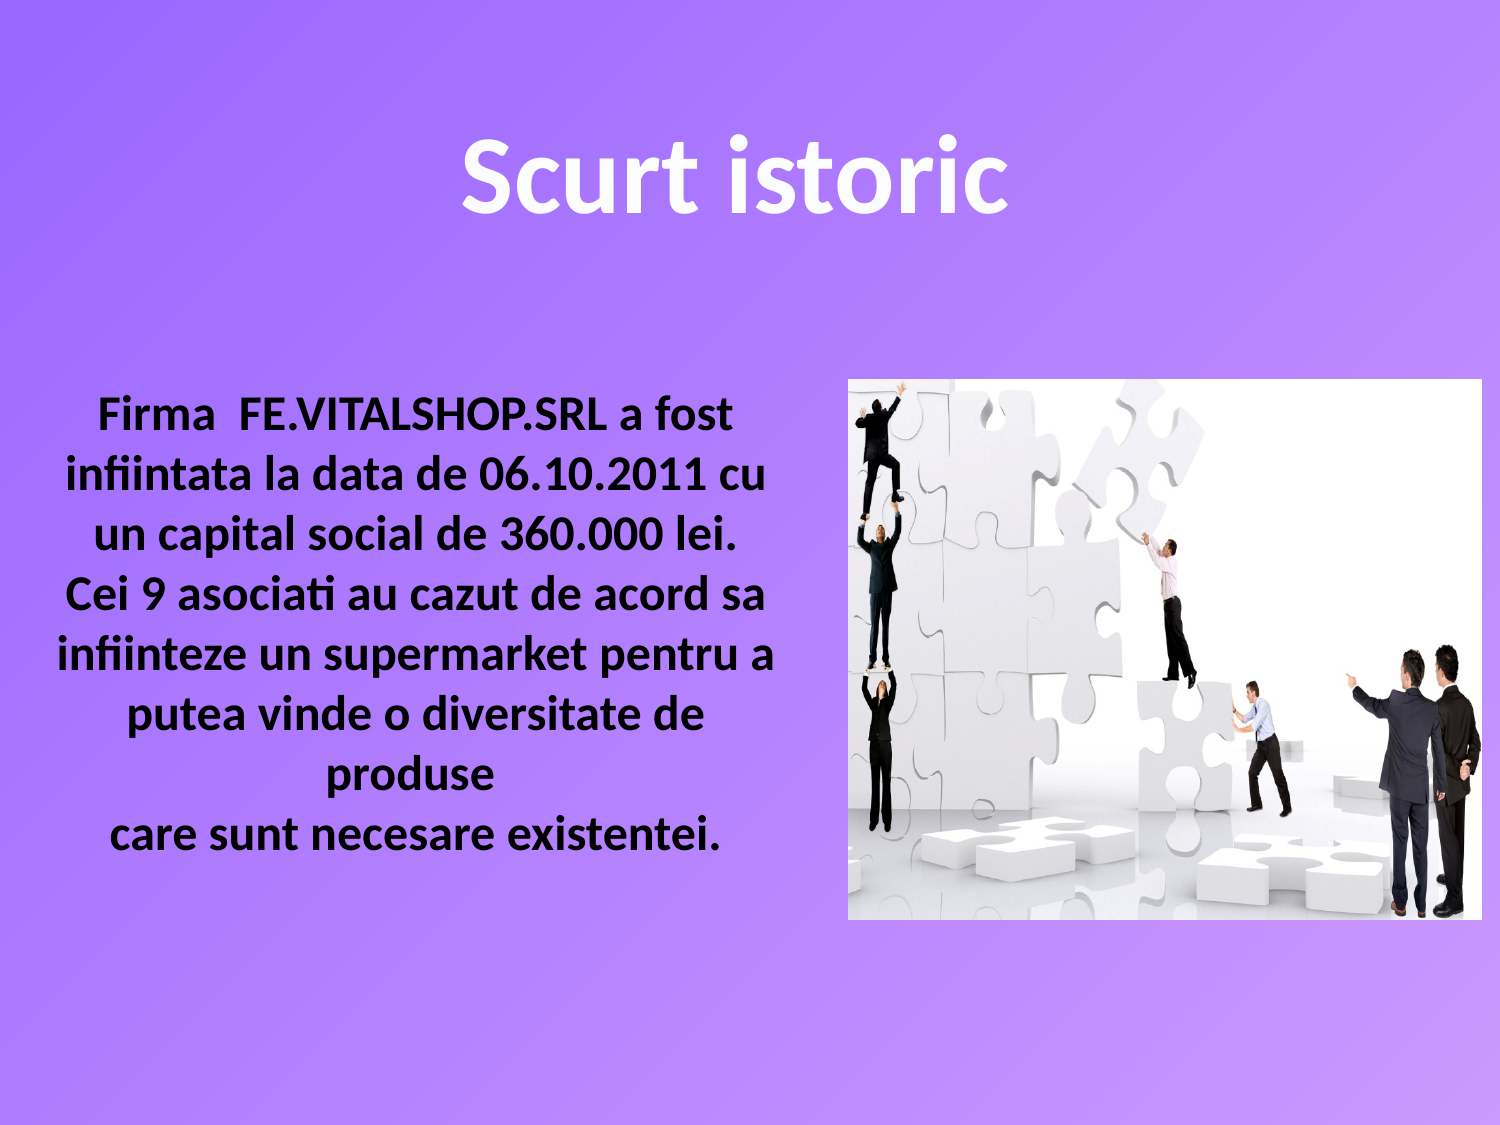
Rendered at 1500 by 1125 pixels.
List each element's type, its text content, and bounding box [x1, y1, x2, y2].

text_box Firma FE.VITALSHOP.SRL a fost infiintata la data de 06.10.2011 cu un capital social de 360.000 lei. Cei 9 asociati au cazut de acord sa infiinteze un supermarket pentru a putea vinde o diversitate de produse care sunt necesare existentei. [29, 373, 803, 869]
text_box Scurt istoric [224, 93, 1246, 244]
picture [848, 379, 1482, 920]
